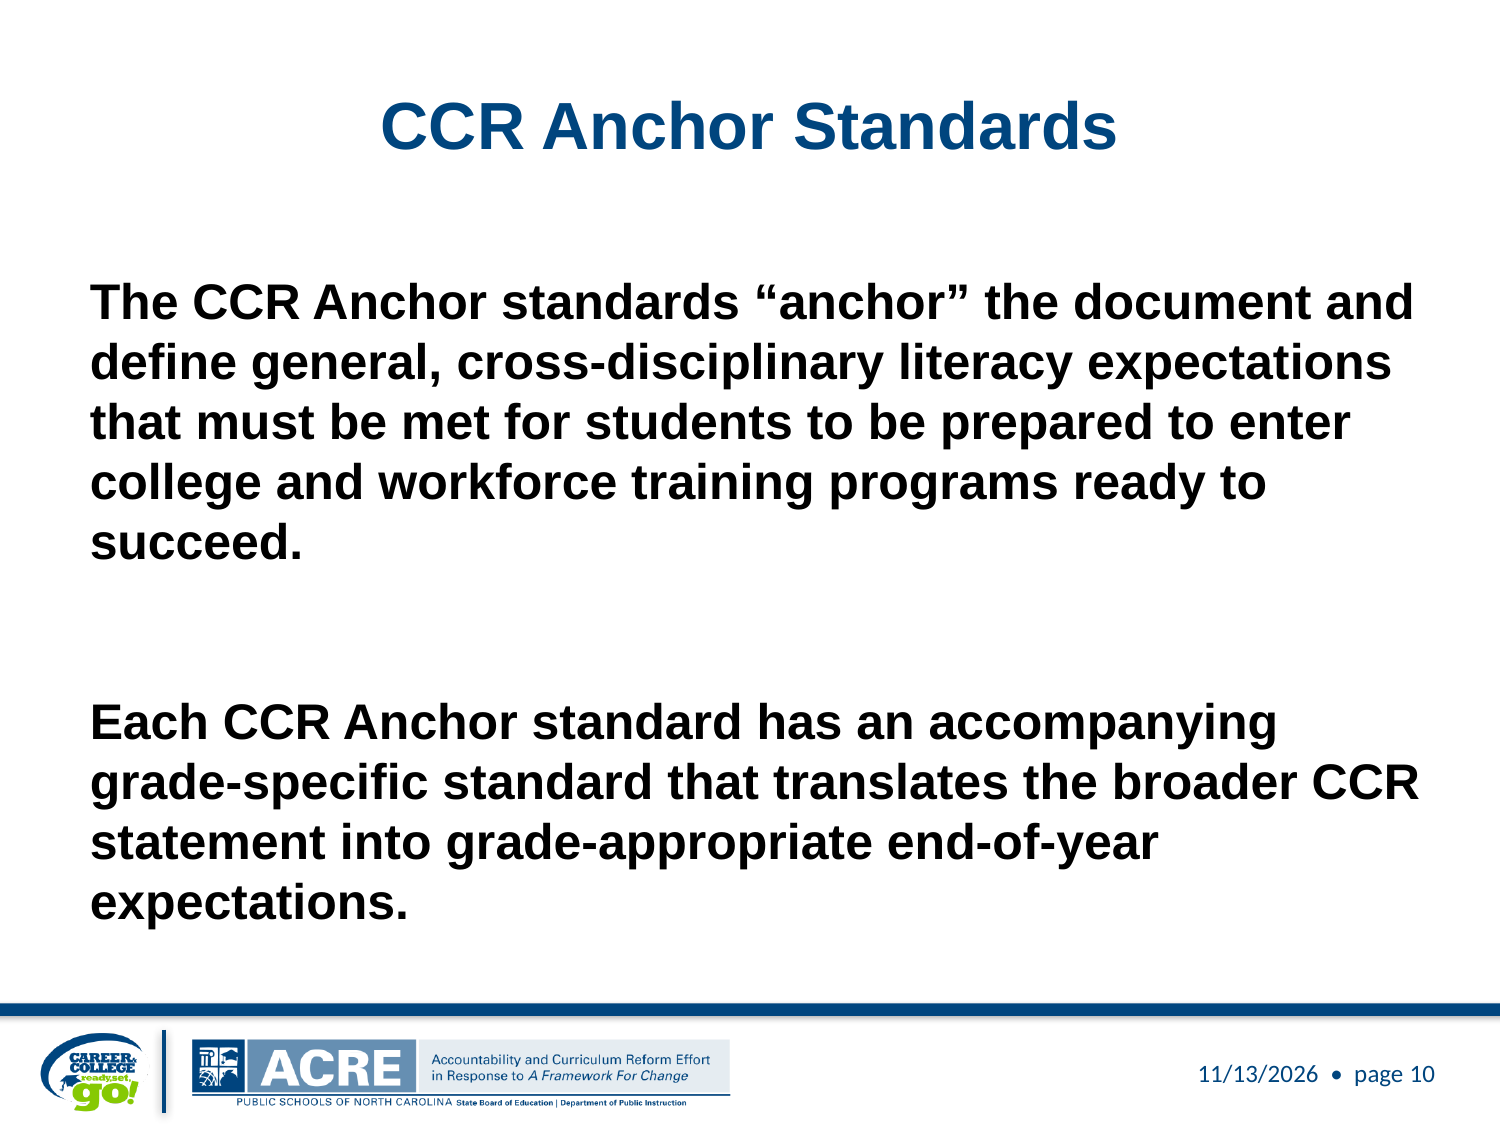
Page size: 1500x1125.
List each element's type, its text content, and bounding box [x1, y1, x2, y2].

text_box The CCR Anchor standards “anchor” the document and define general, cross-disciplinary literacy expectations that must be met for students to be prepared to enter college and workforce training programs ready to succeed. Each CCR Anchor standard has an accompanying grade-specific standard that translates the broader CCR statement into grade-appropriate end-of-year expectations. [74, 262, 1438, 938]
picture [174, 1017, 744, 1125]
picture [37, 1029, 152, 1115]
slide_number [1137, 1042, 1450, 1103]
title CCR Anchor Standards [74, 74, 1426, 226]
